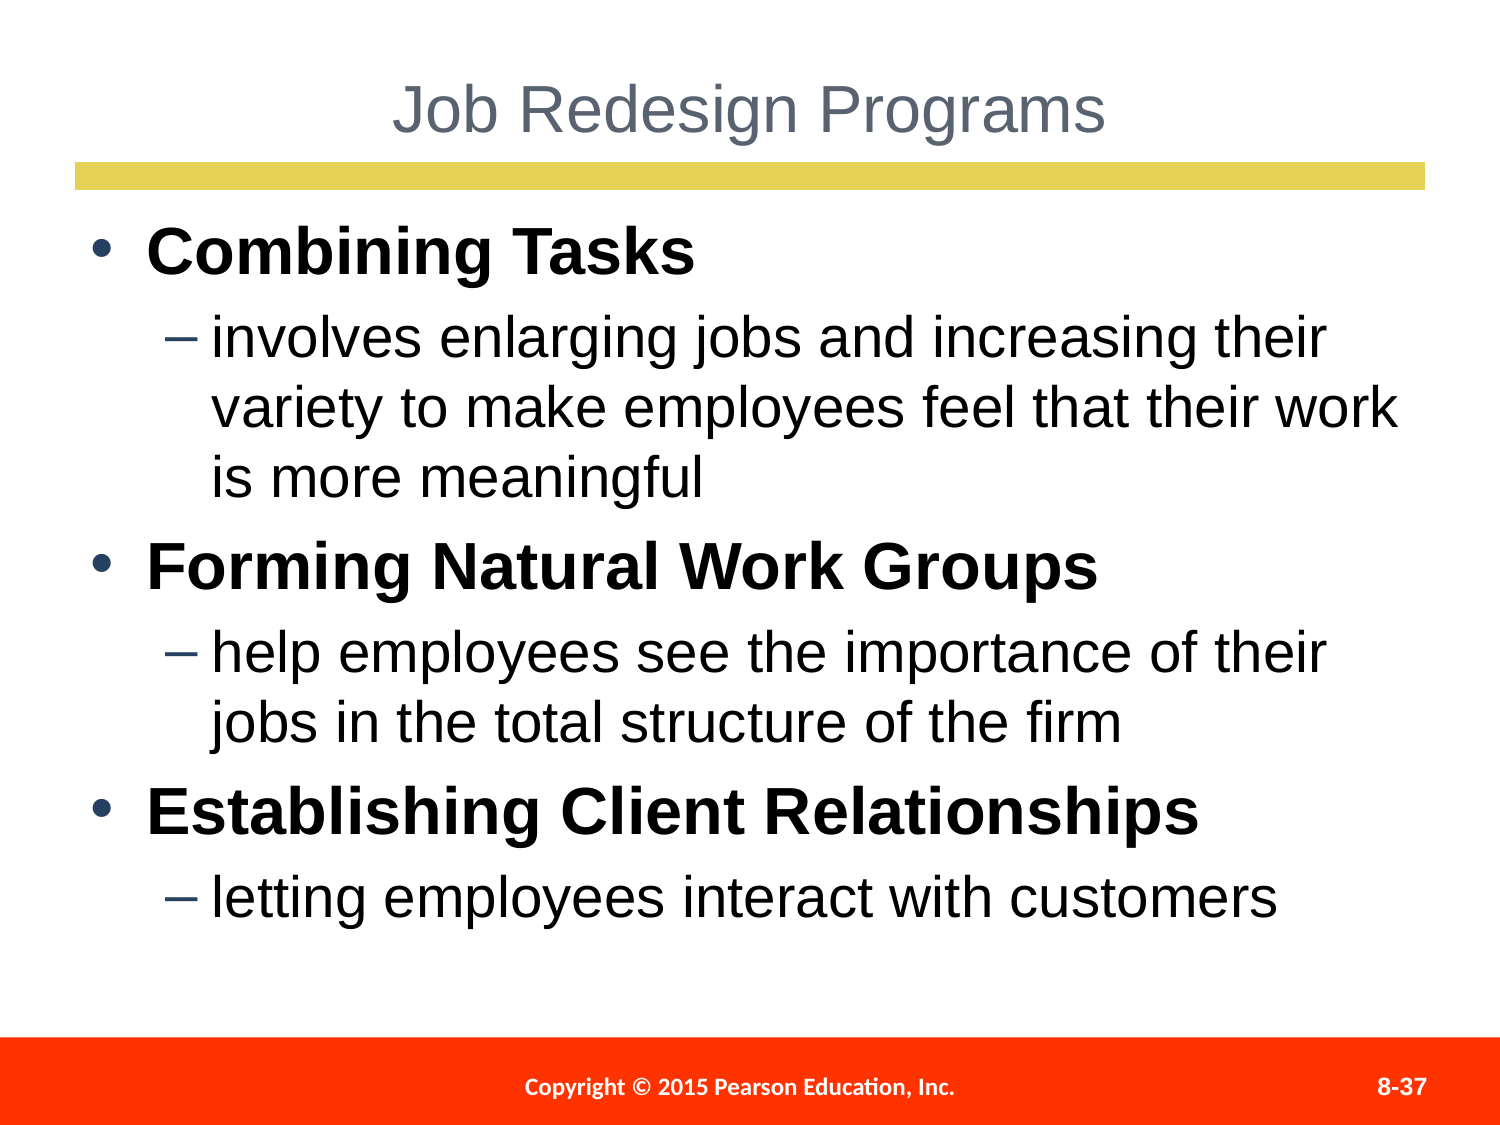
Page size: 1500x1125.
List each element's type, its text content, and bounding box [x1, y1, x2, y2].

list Combining Tasks involves enlarging jobs and increasing their variety to make employees feel that their work is more meaningful Forming Natural Work Groups help employees see the importance of their jobs in the total structure of the firm Establishing Client Relationships letting employees interact with customers [74, 199, 1426, 1006]
title Job Redesign Programs [74, 12, 1426, 199]
